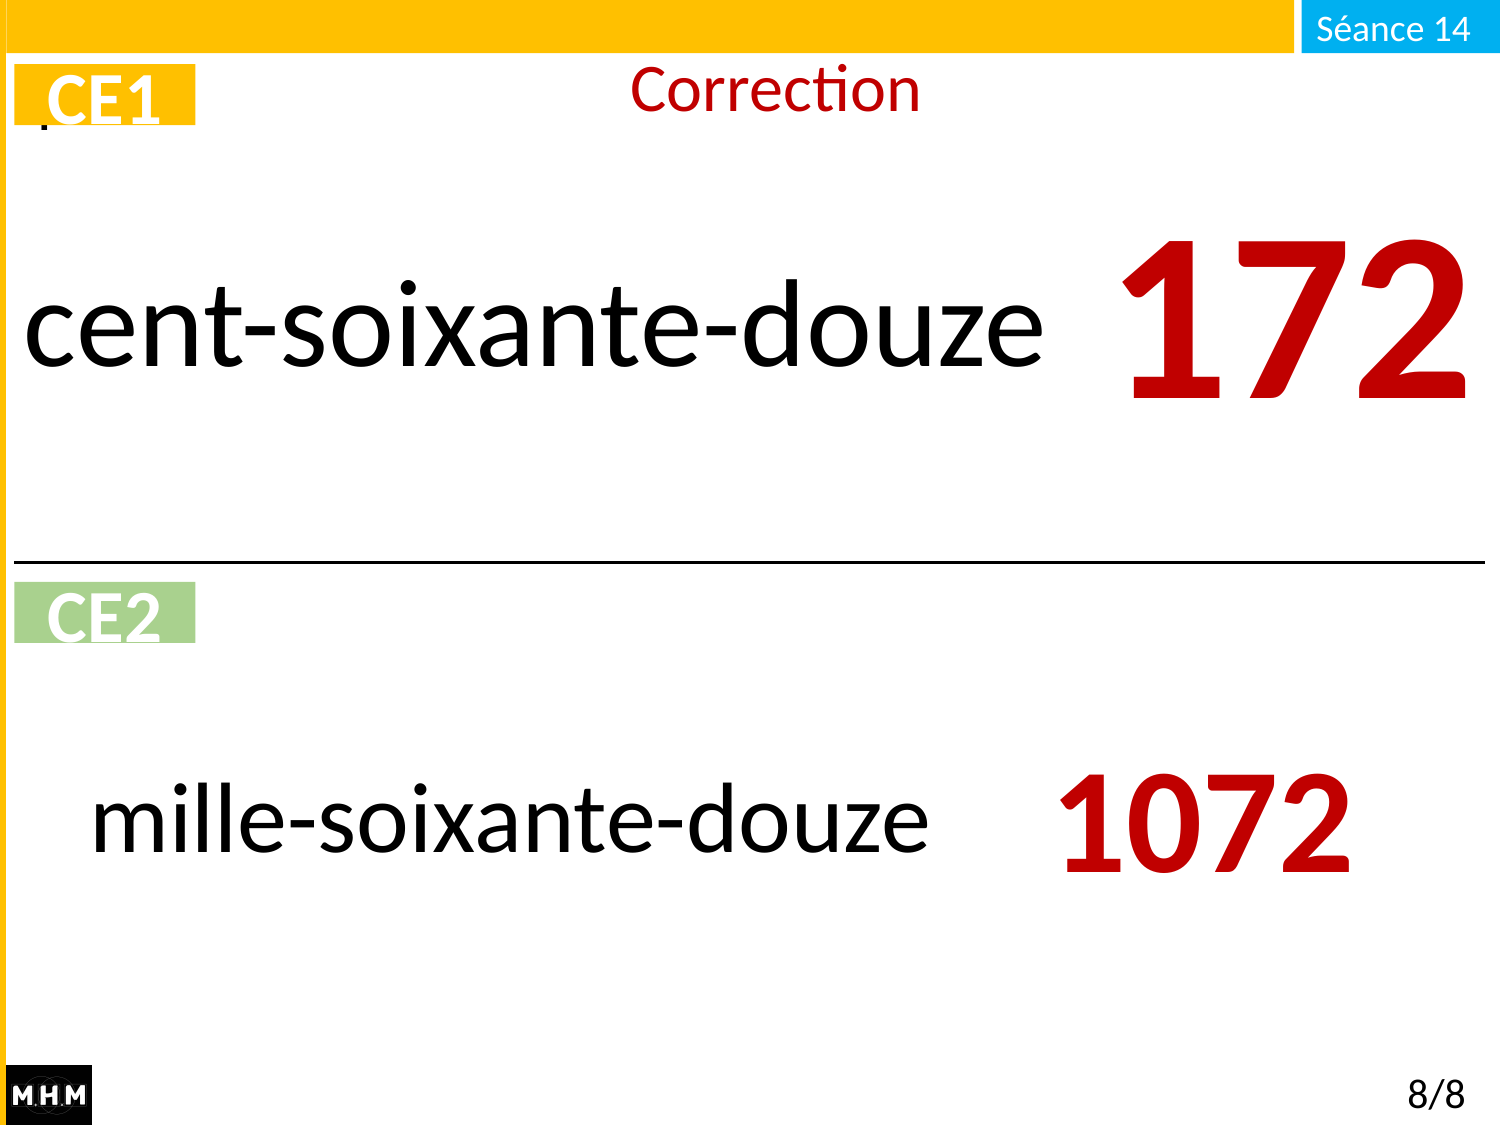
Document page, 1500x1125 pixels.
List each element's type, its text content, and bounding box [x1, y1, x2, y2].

title Correction [615, 45, 1500, 135]
text_box 1072 [833, 715, 1500, 910]
text_box CE2 [13, 581, 196, 644]
text_box 172 [1030, 149, 1500, 454]
list 8/8 [1373, 1064, 1500, 1125]
text_box mille-soixante-douze [0, 745, 1125, 881]
text_box CE1 [13, 63, 196, 126]
picture [6, 1065, 92, 1125]
text_box cent-soixante-douze [0, 233, 1072, 399]
